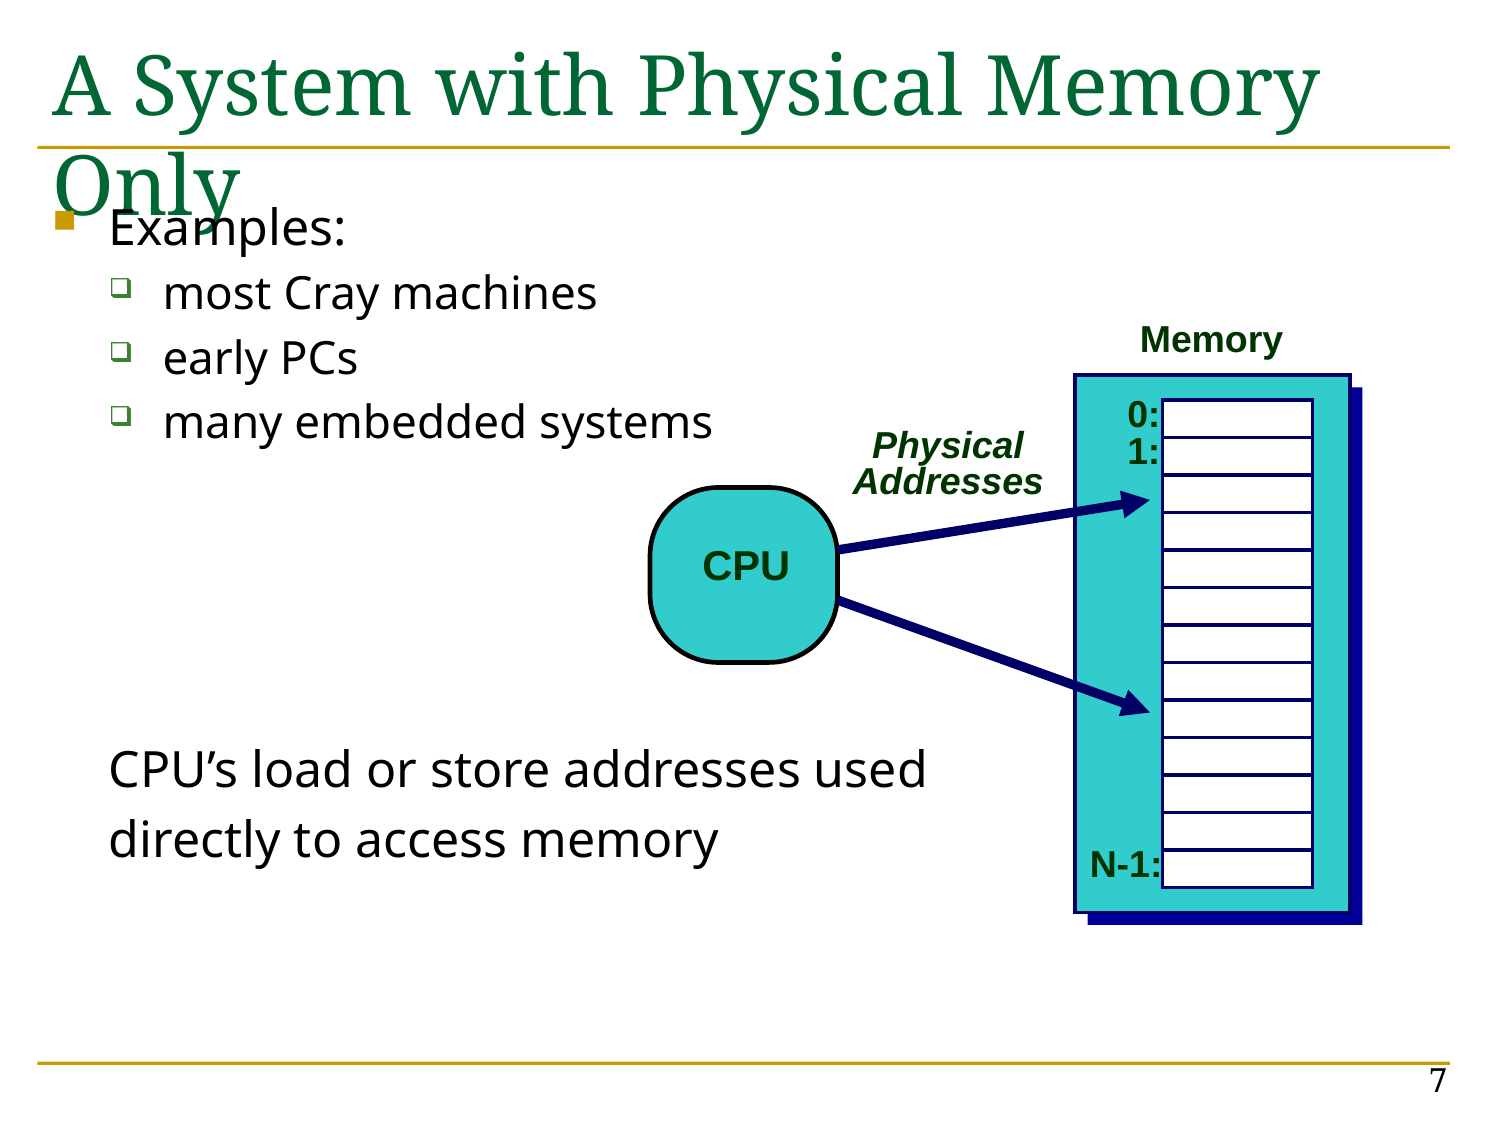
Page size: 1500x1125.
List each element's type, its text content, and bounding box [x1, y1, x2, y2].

slide_number 7 [1112, 1037, 1463, 1113]
title A System with Physical Memory Only [37, 24, 1450, 187]
list Examples: most Cray machines early PCs many embedded systems CPU’s load or store addresses used directly to access memory [37, 187, 1450, 988]
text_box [649, 312, 1363, 926]
